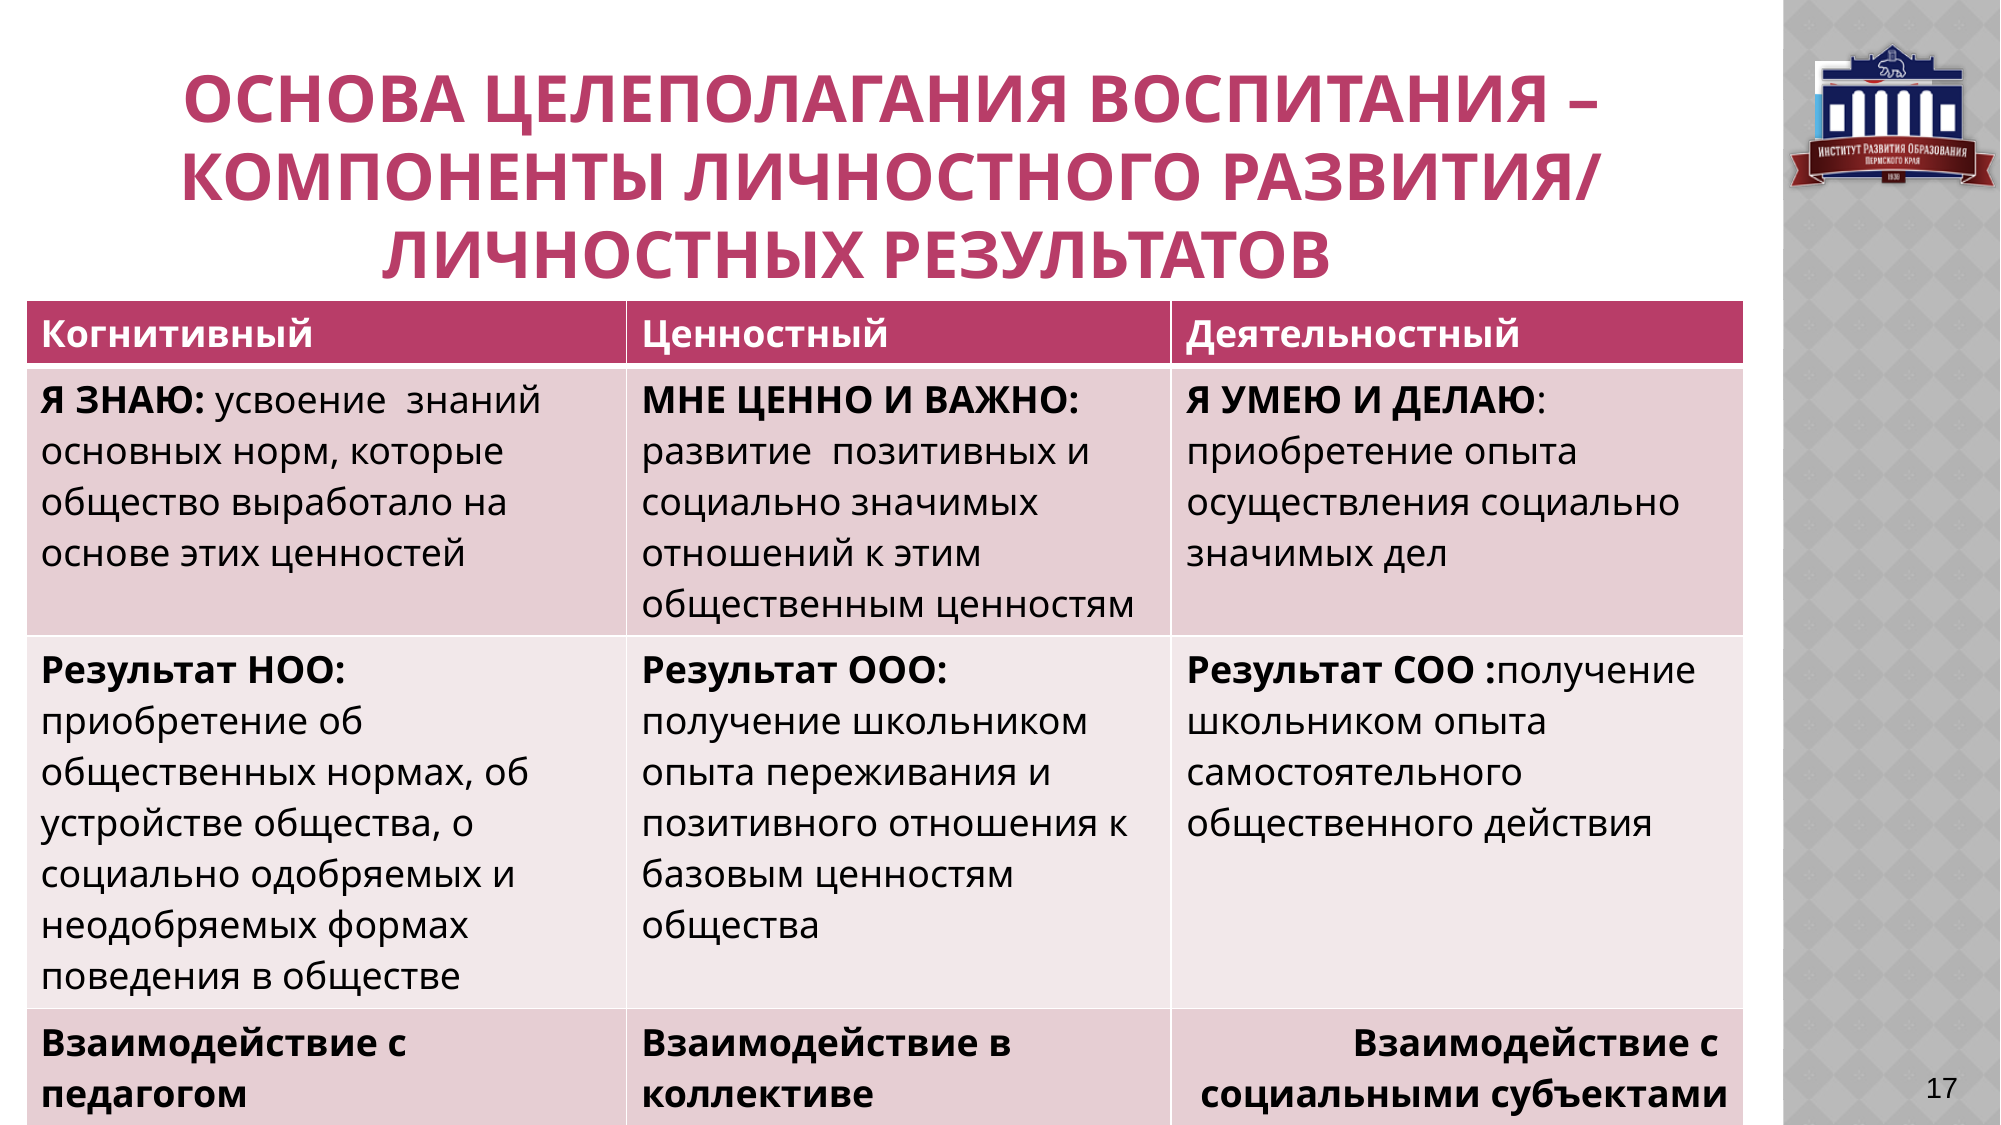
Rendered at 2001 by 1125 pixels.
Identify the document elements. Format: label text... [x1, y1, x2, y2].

table_cell Я ЗНАЮ: усвоение знаний основных норм, которые общество выработало на основе этих ценностей [27, 369, 626, 635]
table_cell Я УМЕЮ И ДЕЛАЮ: приобретение опыта осуществления социально значимых дел [1172, 369, 1743, 635]
table_header Деятельностный [1172, 301, 1743, 363]
table_cell Результат НОО: приобретение об общественных нормах, об устройстве общества, о социально одобряемых и неодобряемых формах поведения в обществе [27, 637, 626, 1008]
table_header Когнитивный [27, 301, 626, 363]
table_cell Взаимодействие в коллективе [627, 1009, 1170, 1125]
title Основа Целеполагания воспитания – компоненты личностного развития/ личностных результатов [99, 52, 1684, 292]
table_header Ценностный [627, 301, 1170, 363]
picture [1784, 38, 2000, 194]
table_cell Взаимодействие с социальными субъектами [1172, 1009, 1743, 1125]
table_cell Результат СОО :получение школьником опыта самостоятельного общественного действия [1172, 637, 1743, 1008]
table_cell МНЕ ЦЕННО И ВАЖНО: развитие позитивных и социально значимых отношений к этим общественным ценностям [627, 369, 1170, 635]
table_cell Взаимодействие с педагогом [27, 1009, 626, 1125]
table_cell Результат ООО: получение школьником опыта переживания и позитивного отношения к базовым ценностям общества [627, 637, 1170, 1008]
